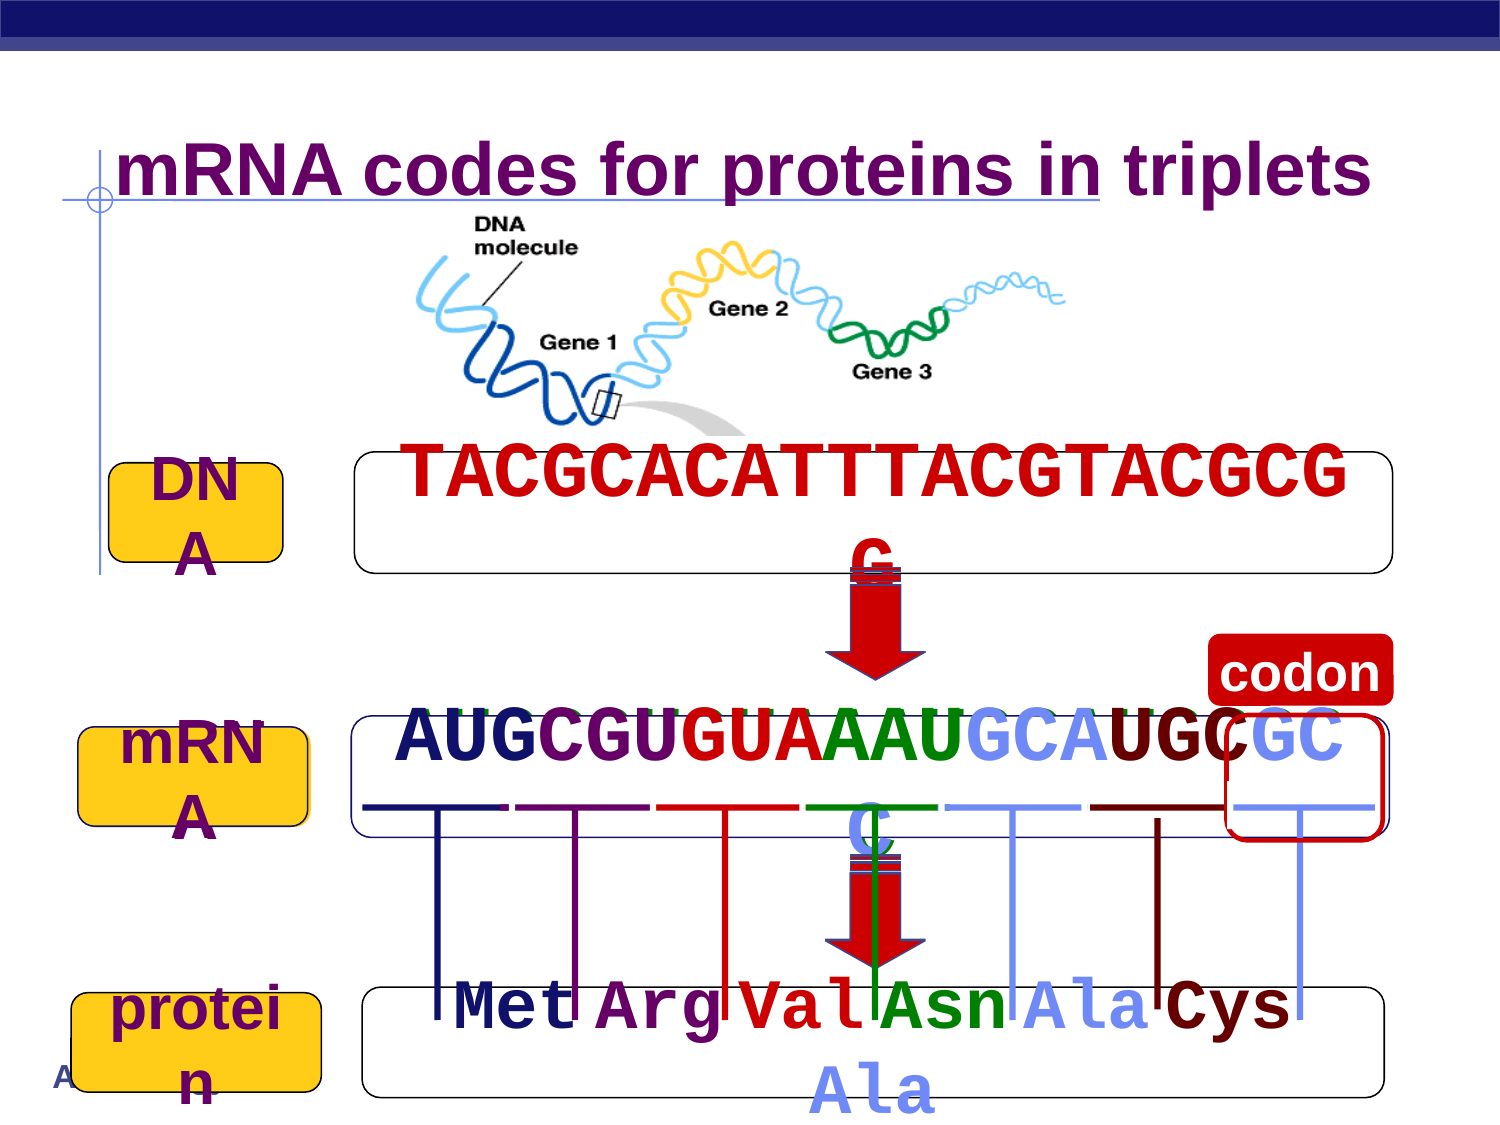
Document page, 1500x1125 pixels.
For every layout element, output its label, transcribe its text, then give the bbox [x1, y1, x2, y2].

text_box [1224, 849, 1376, 1021]
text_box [649, 807, 797, 1021]
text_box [107, 451, 1395, 574]
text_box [76, 715, 1203, 838]
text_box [362, 807, 497, 1021]
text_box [1208, 633, 1394, 841]
picture [388, 206, 1142, 436]
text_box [799, 807, 935, 1021]
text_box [499, 807, 647, 1021]
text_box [937, 807, 1087, 1021]
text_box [1089, 807, 1219, 1021]
text_box [825, 585, 926, 680]
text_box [69, 986, 1387, 1099]
title mRNA codes for proteins in triplets [99, 112, 1438, 238]
